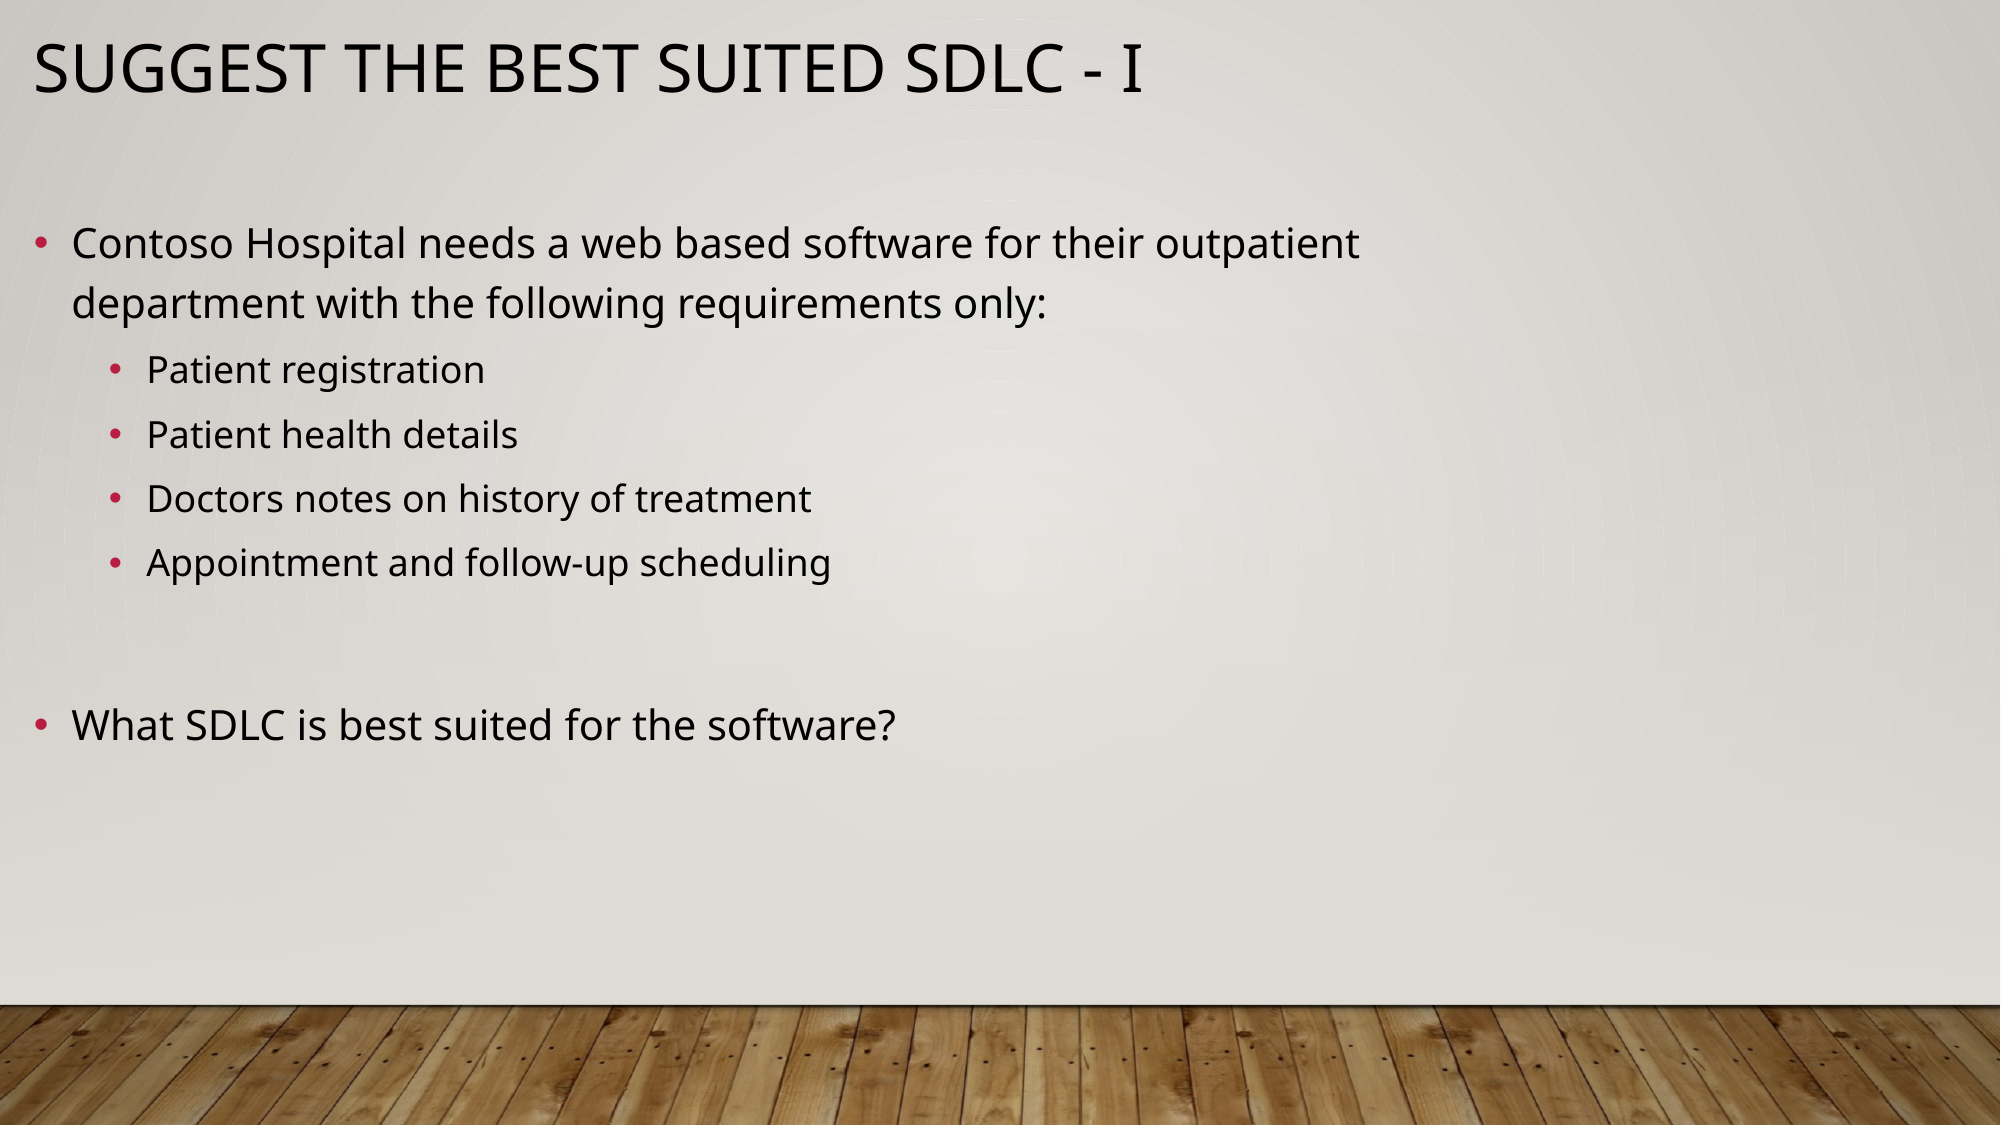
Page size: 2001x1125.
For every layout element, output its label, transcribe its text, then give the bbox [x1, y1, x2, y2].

list Contoso Hospital needs a web based software for their outpatient department with the following requirements only: Patient registration Patient health details Doctors notes on history of treatment Appointment and follow-up scheduling What SDLC is best suited for the software? [18, 199, 1595, 766]
picture [0, 1005, 2000, 1125]
title Suggest the best suited SDLC - I [18, 27, 1595, 199]
